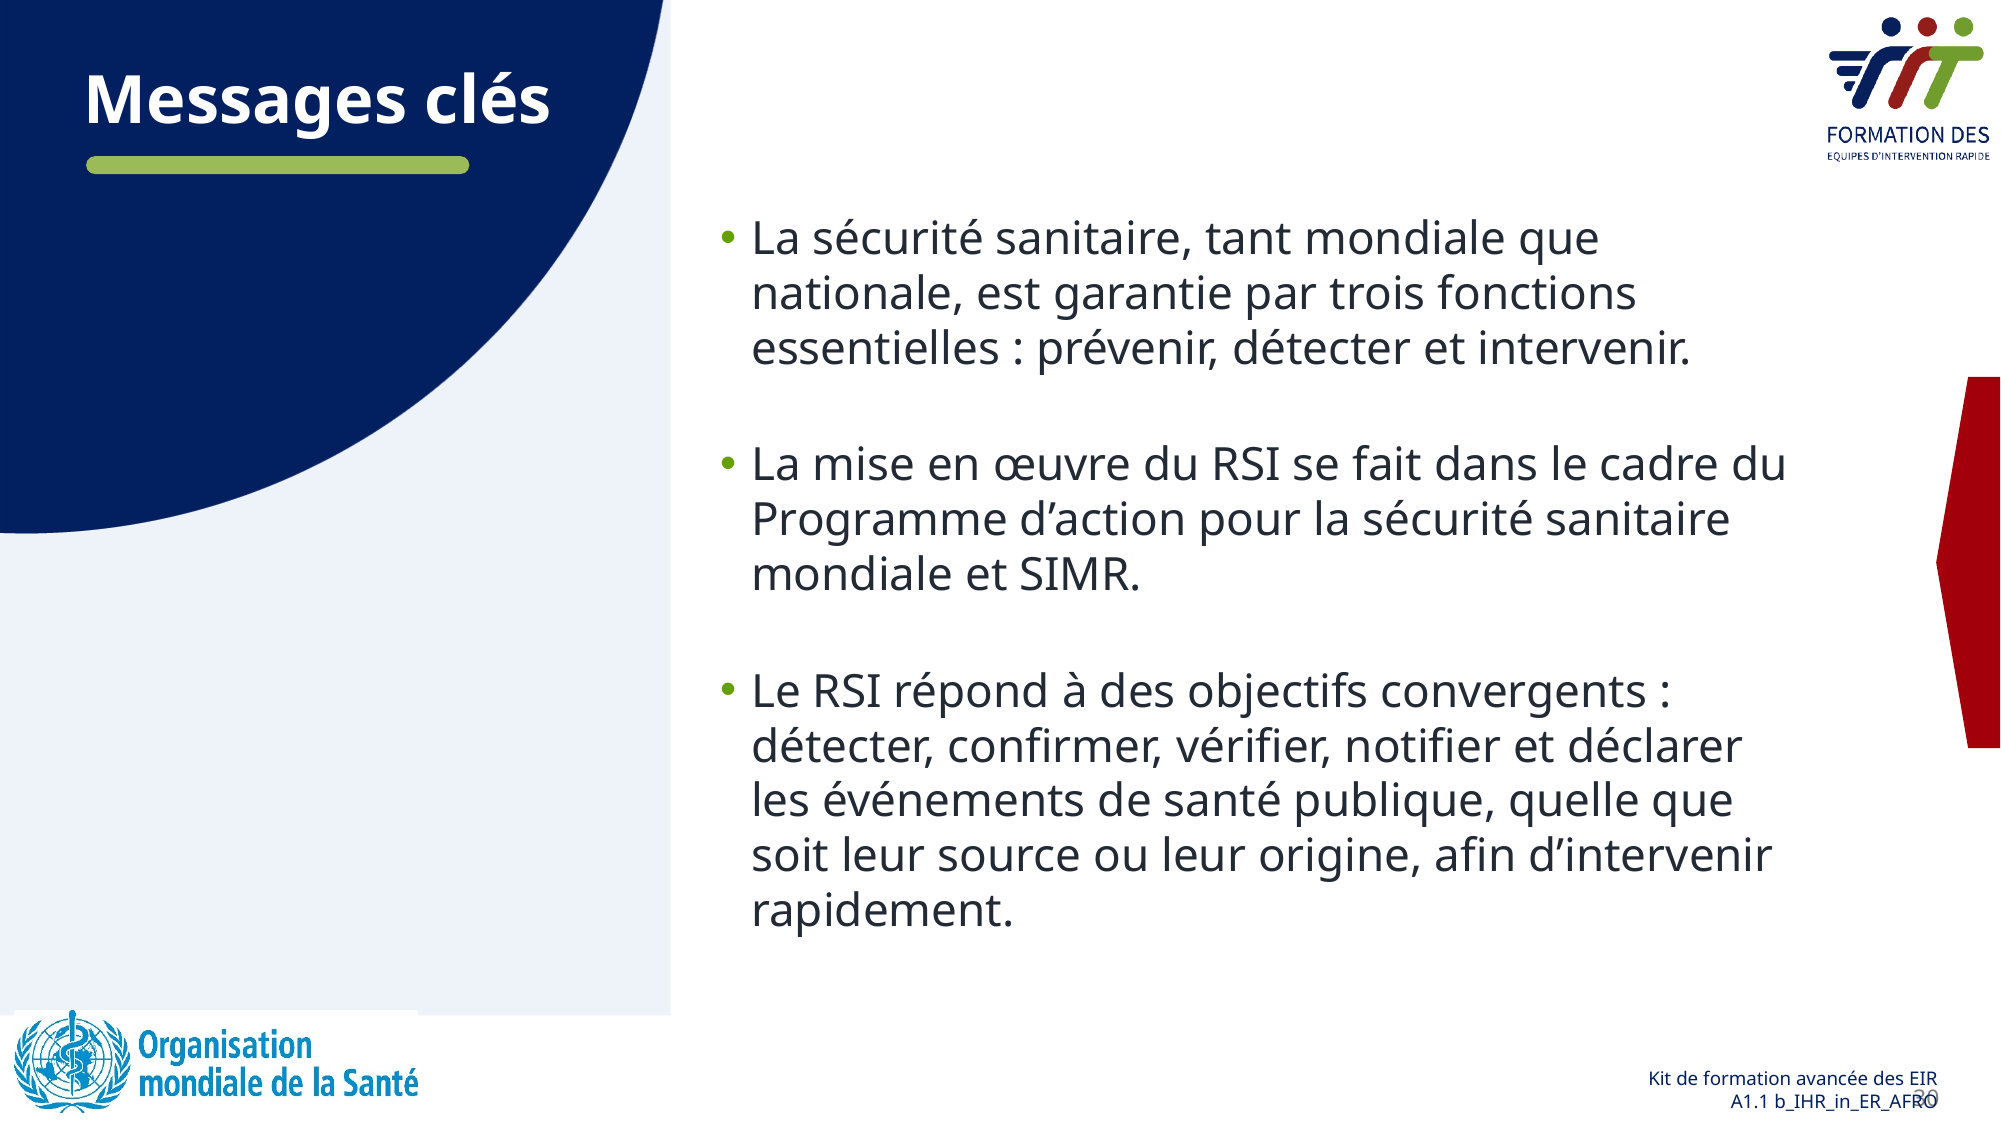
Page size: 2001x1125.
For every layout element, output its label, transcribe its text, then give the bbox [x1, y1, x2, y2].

picture [1827, 16, 1990, 162]
text_box La sécurité sanitaire, tant mondiale que nationale, est garantie par trois fonctions essentielles : prévenir, détecter et intervenir. La mise en œuvre du RSI se fait dans le cadre du Programme d’action pour la sécurité sanitaire mondiale et SIMR. Le RSI répond à des objectifs convergents : détecter, confirmer, vérifier, notifier et déclarer les événements de santé publique, quelle que soit leur source ou leur origine, afin d’intervenir rapidement. [705, 201, 1813, 922]
text_box [86, 156, 470, 175]
picture [14, 1010, 418, 1113]
picture [0, 0, 670, 538]
title Messages clés [68, 58, 605, 377]
picture [75, 1029, 82, 1041]
